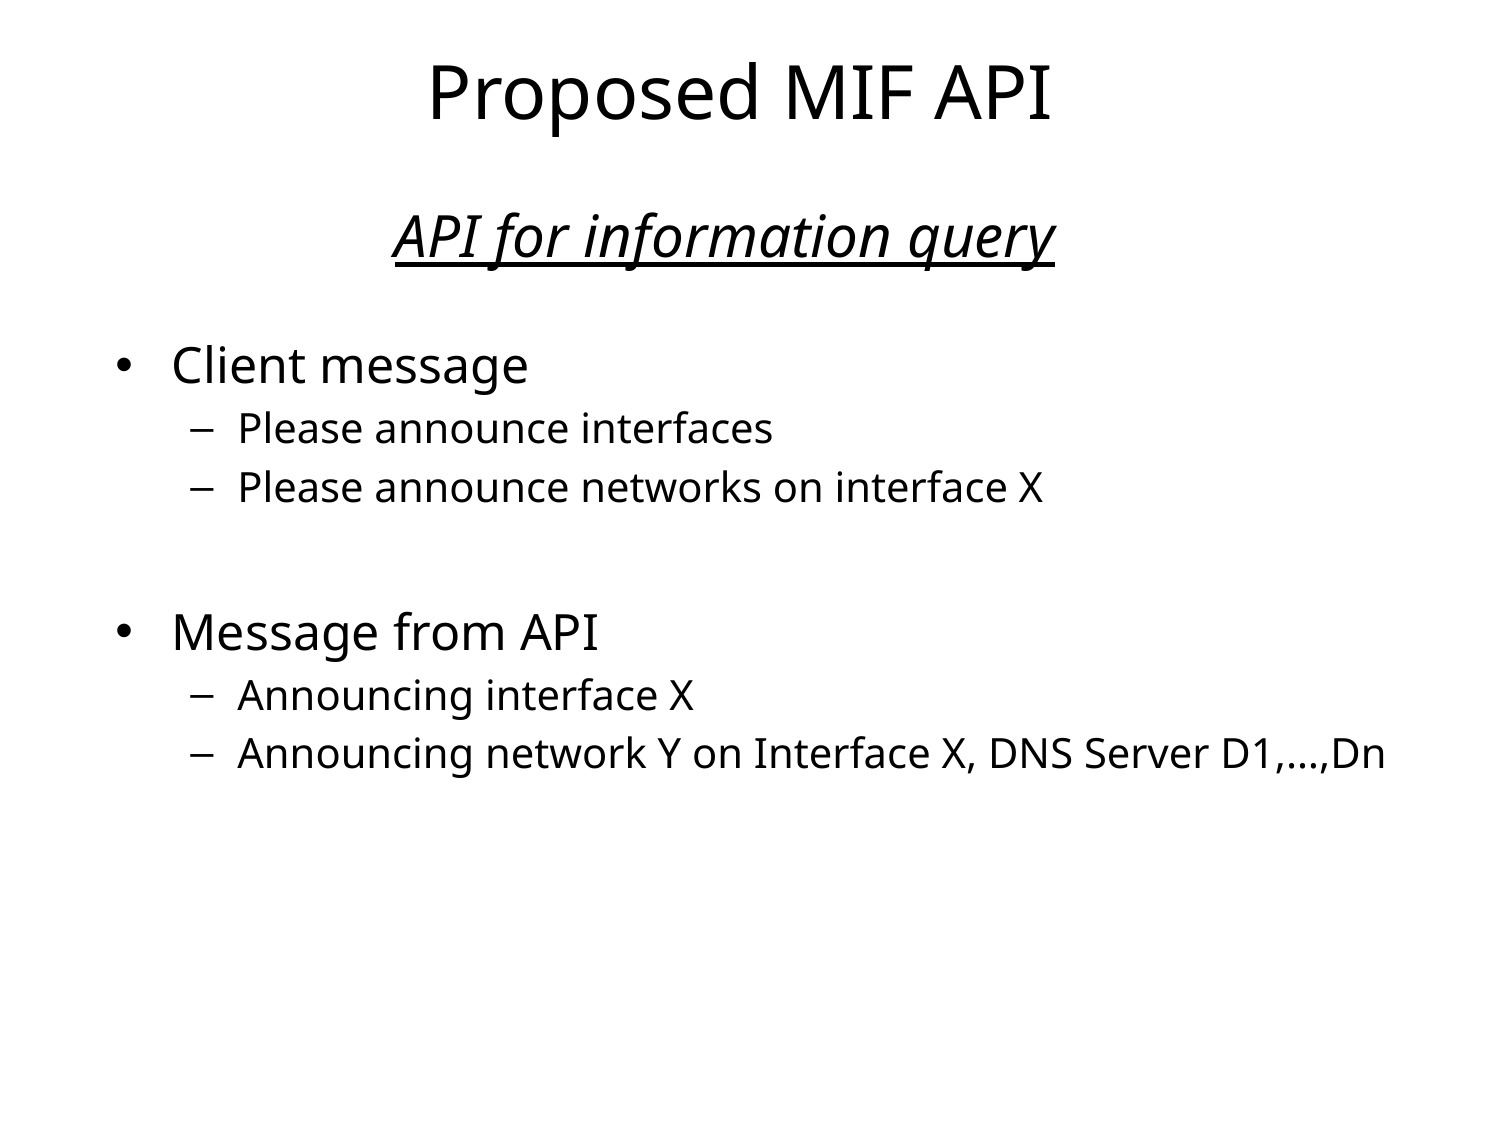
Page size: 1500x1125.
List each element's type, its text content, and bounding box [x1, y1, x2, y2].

list Client message Please announce interfaces Please announce networks on interface X Message from API Announcing interface X Announcing network Y on Interface X, DNS Server D1,…,Dn [100, 326, 1451, 906]
text_box API for information query [380, 191, 1070, 277]
title Proposed MIF API [75, 0, 1425, 183]
